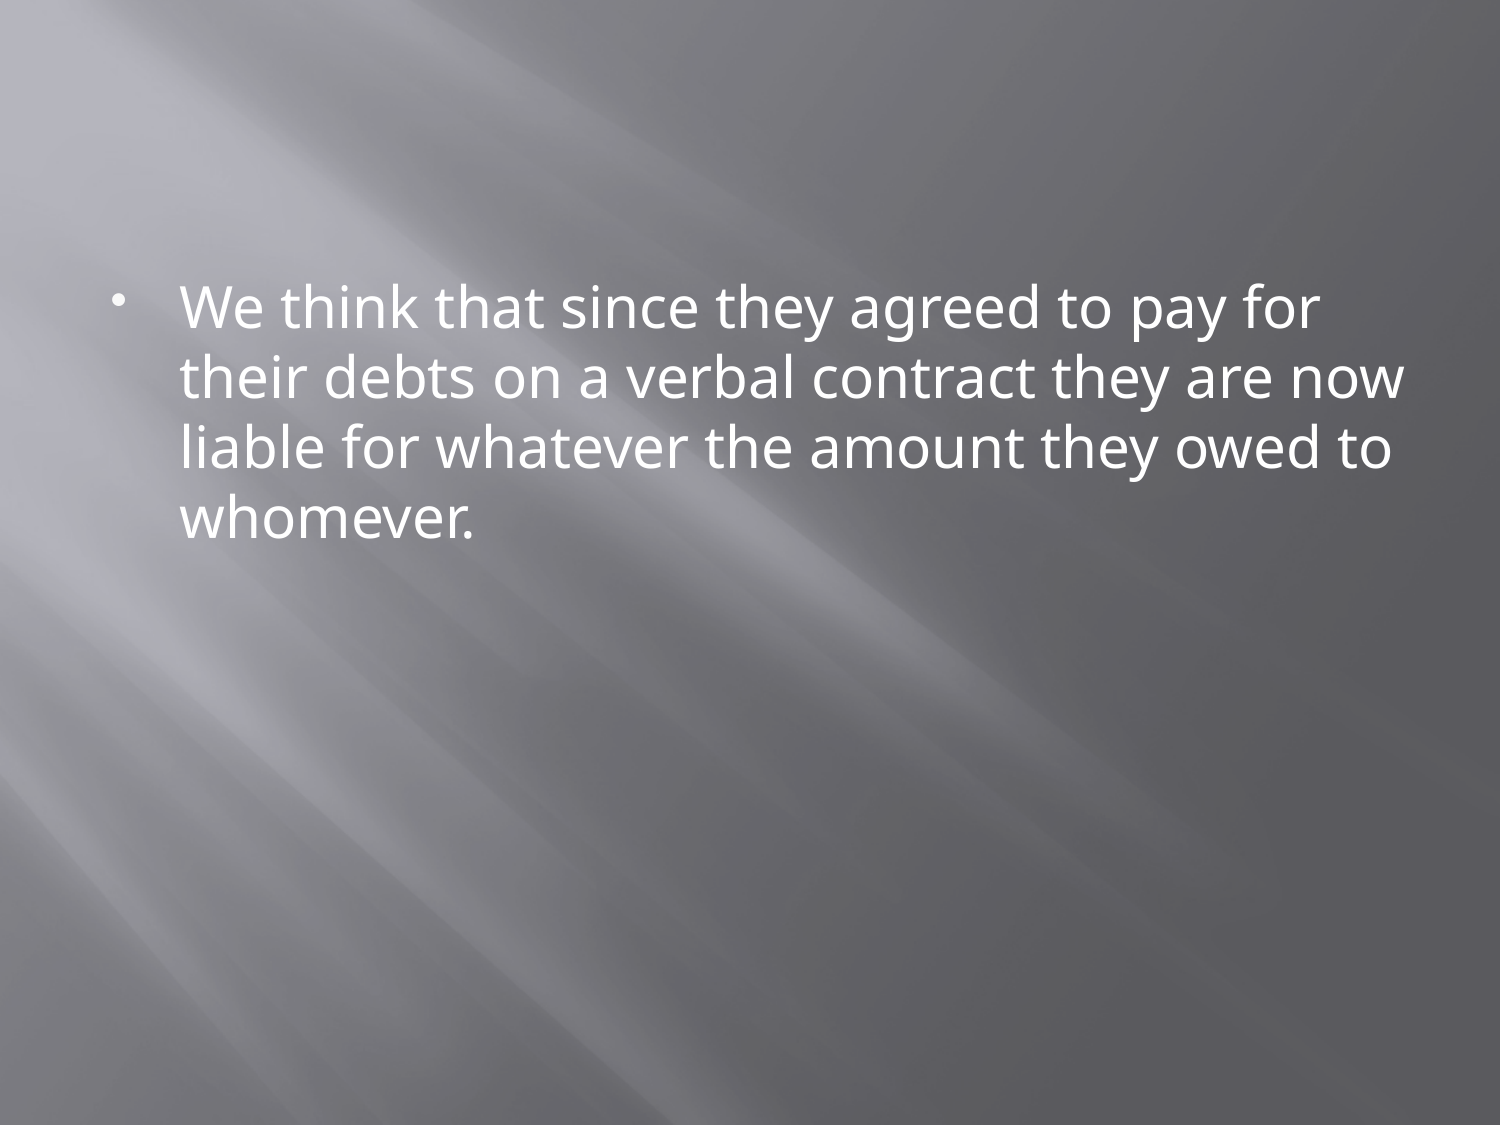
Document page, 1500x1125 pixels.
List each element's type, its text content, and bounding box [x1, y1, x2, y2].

list We think that since they agreed to pay for their debts on a verbal contract they are now liable for whatever the amount they owed to whomever. [75, 262, 1425, 1035]
